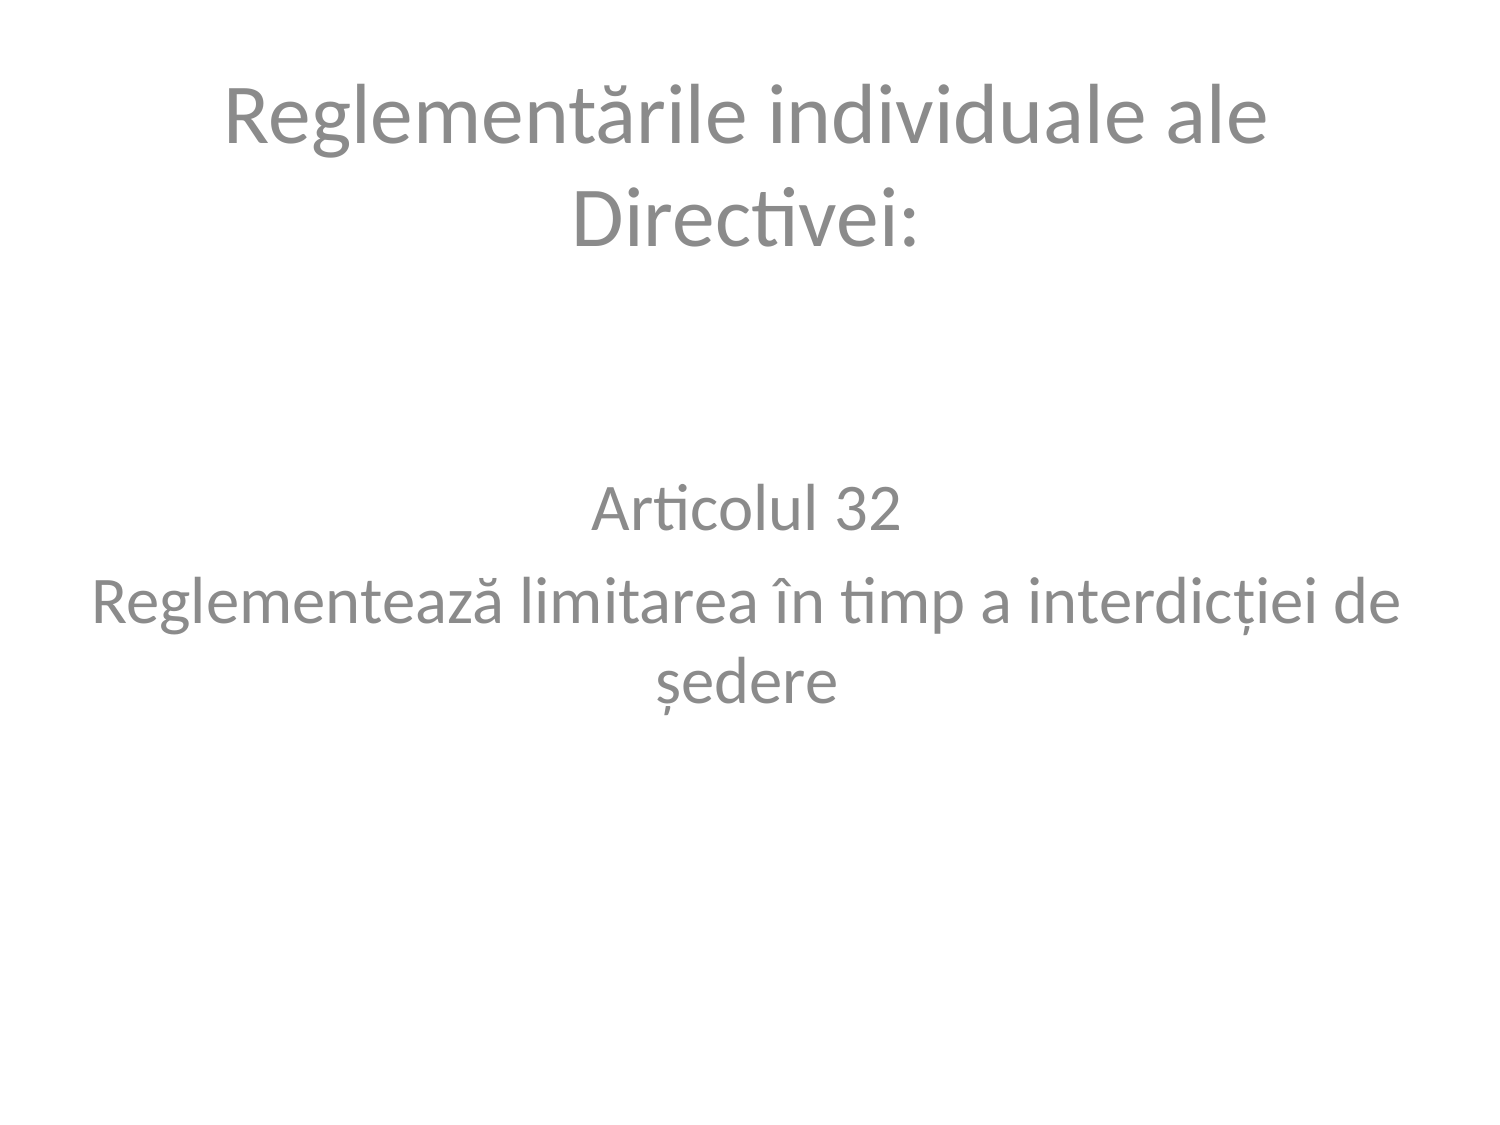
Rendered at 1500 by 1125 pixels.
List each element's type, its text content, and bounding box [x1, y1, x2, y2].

subtitle Reglementările individuale ale Directivei: Articolul 32 Reglementează limitarea în timp a interdicției de ședere [48, 50, 1446, 1063]
